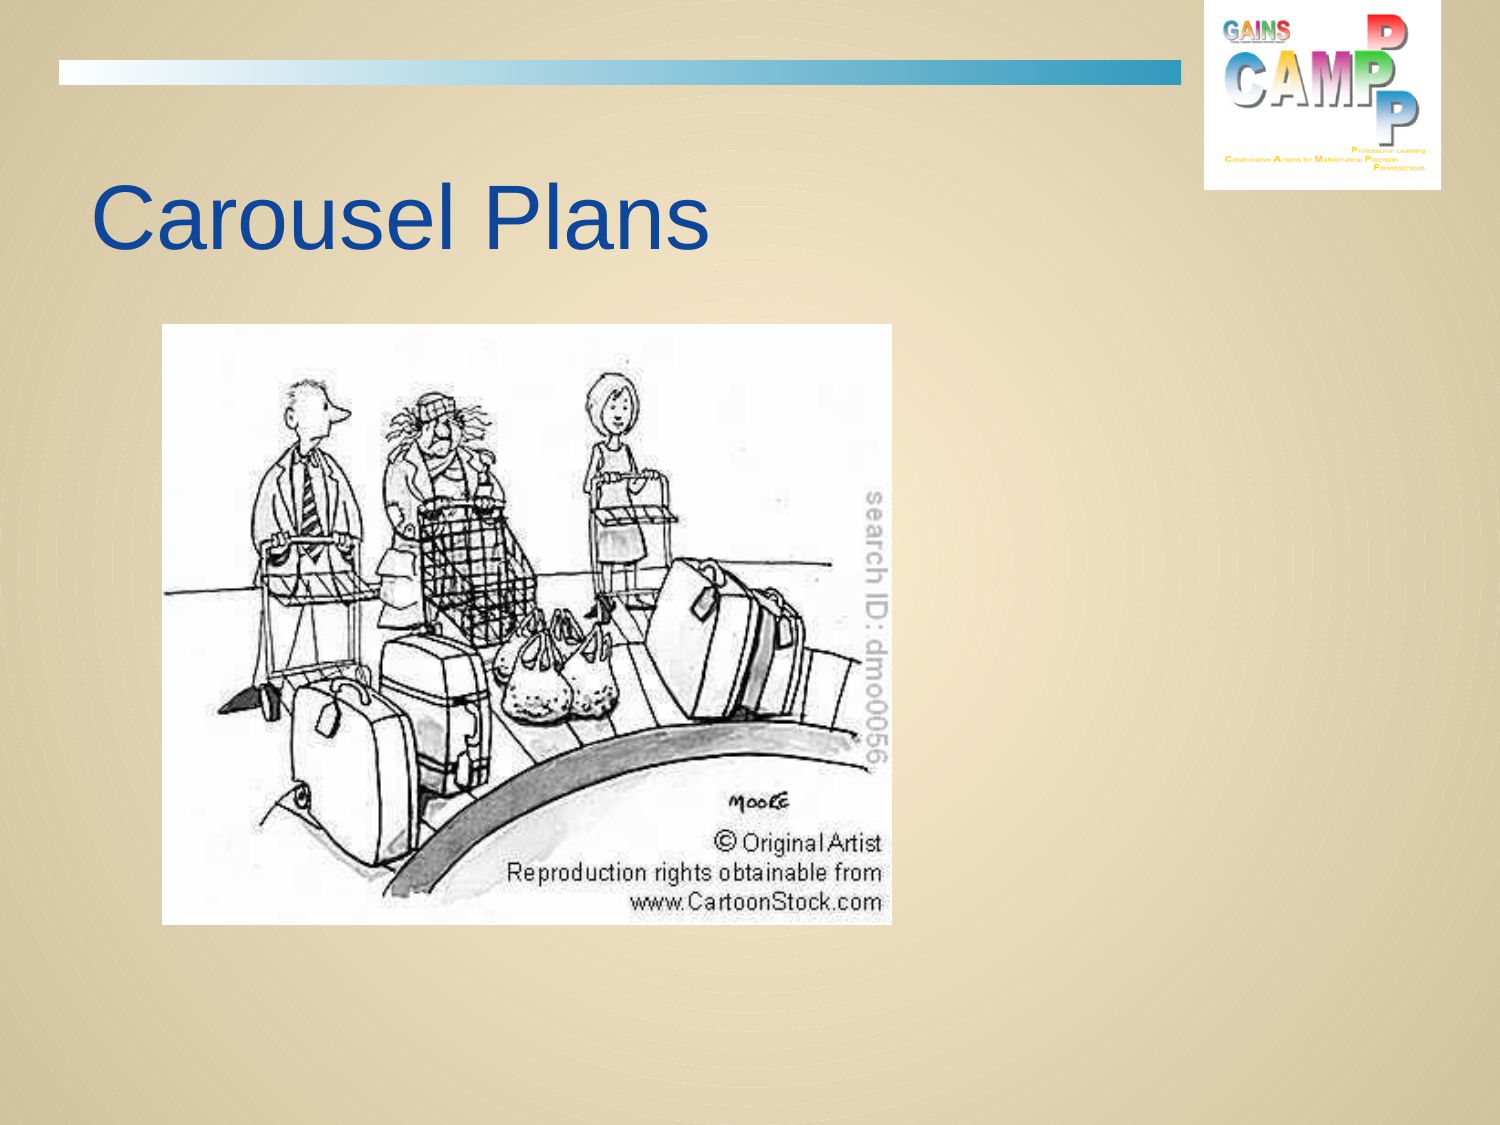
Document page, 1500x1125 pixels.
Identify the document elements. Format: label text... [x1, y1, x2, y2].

picture [1204, 0, 1442, 190]
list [162, 324, 893, 926]
title Carousel Plans [74, 124, 1426, 301]
